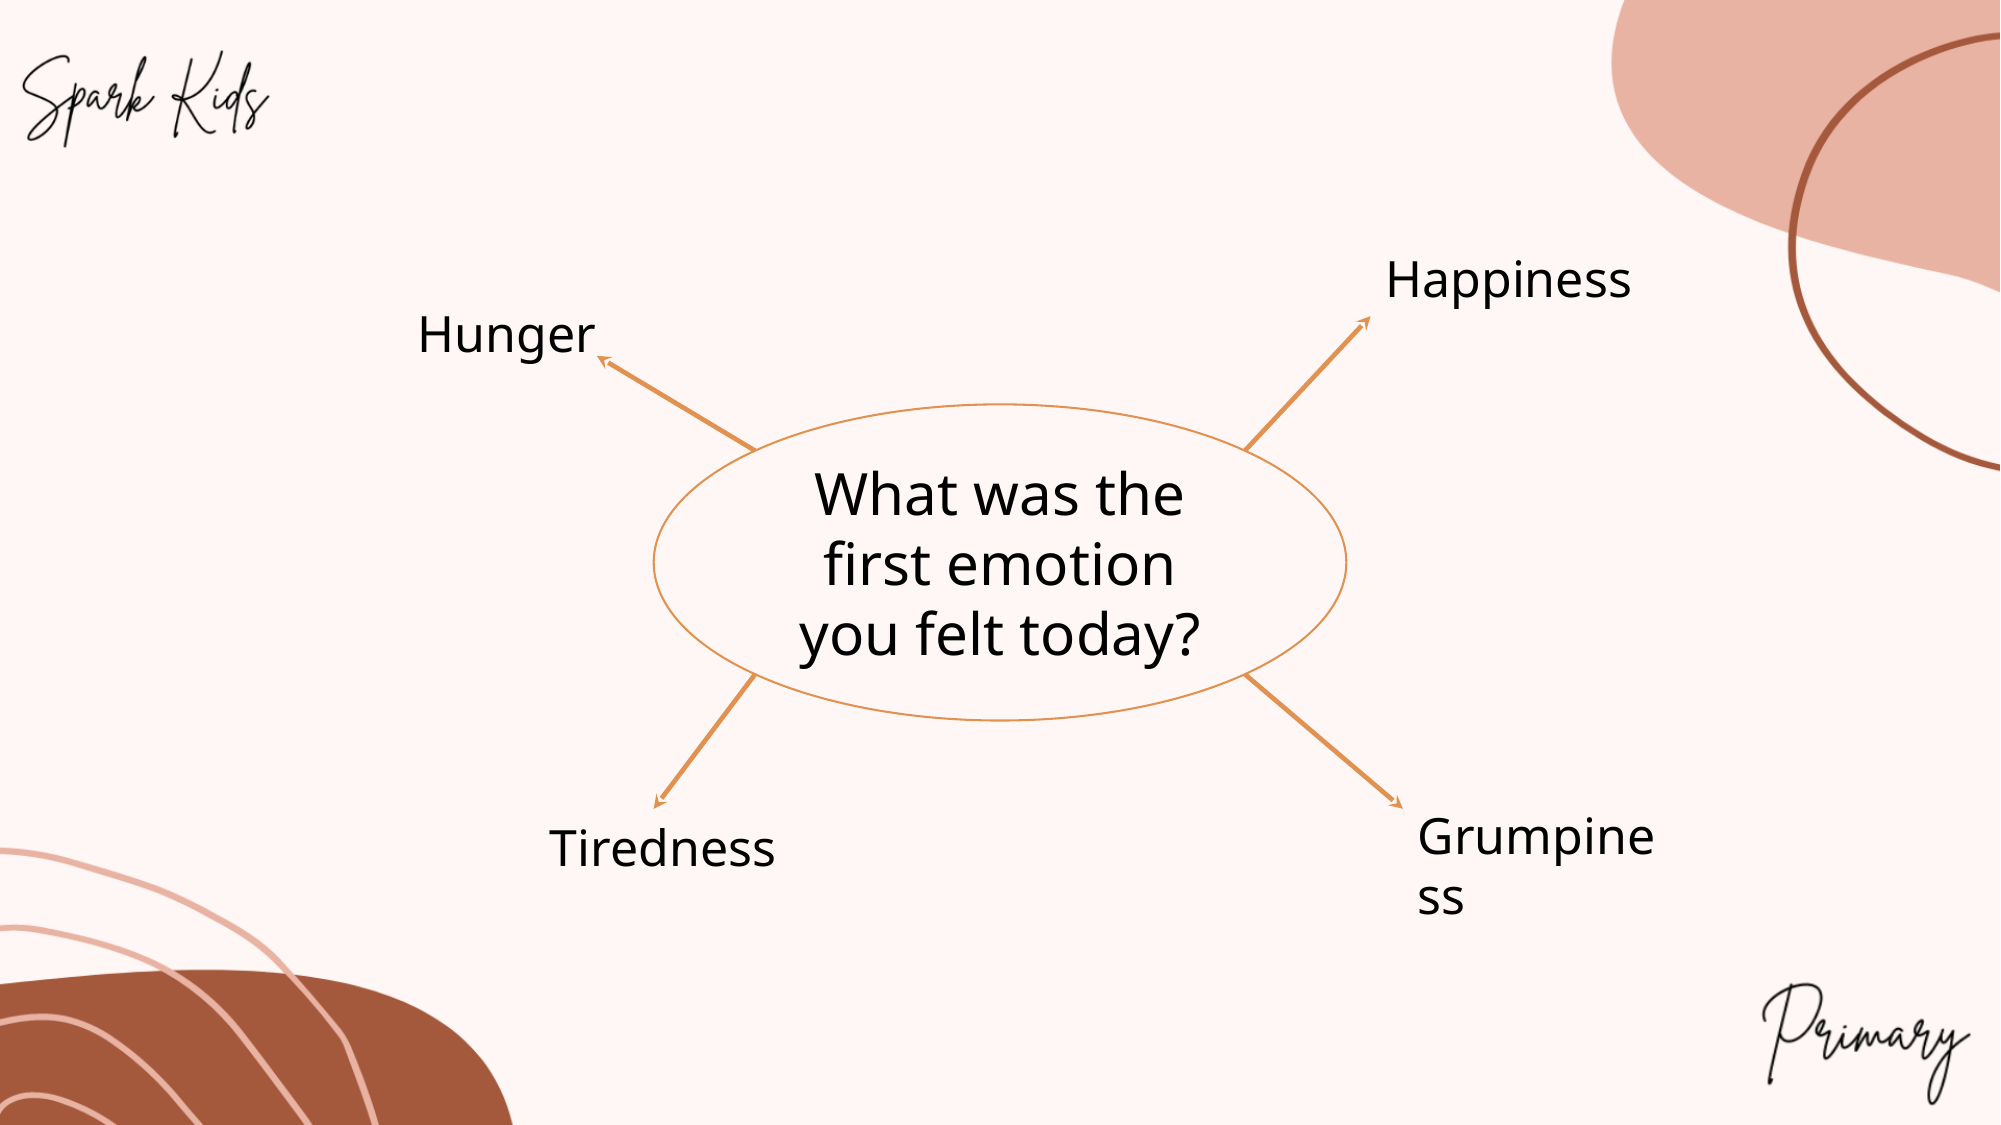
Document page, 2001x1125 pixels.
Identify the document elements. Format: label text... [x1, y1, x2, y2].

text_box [1244, 673, 1404, 809]
text_box Tiredness [534, 808, 818, 884]
text_box Happiness [1370, 240, 1653, 316]
picture [0, 0, 2000, 1125]
text_box What was the first emotion you felt today? [653, 404, 1347, 721]
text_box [596, 355, 756, 451]
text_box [1244, 315, 1371, 451]
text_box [653, 673, 756, 809]
text_box Hunger [402, 295, 686, 371]
text_box Grumpiness [1402, 796, 1686, 932]
